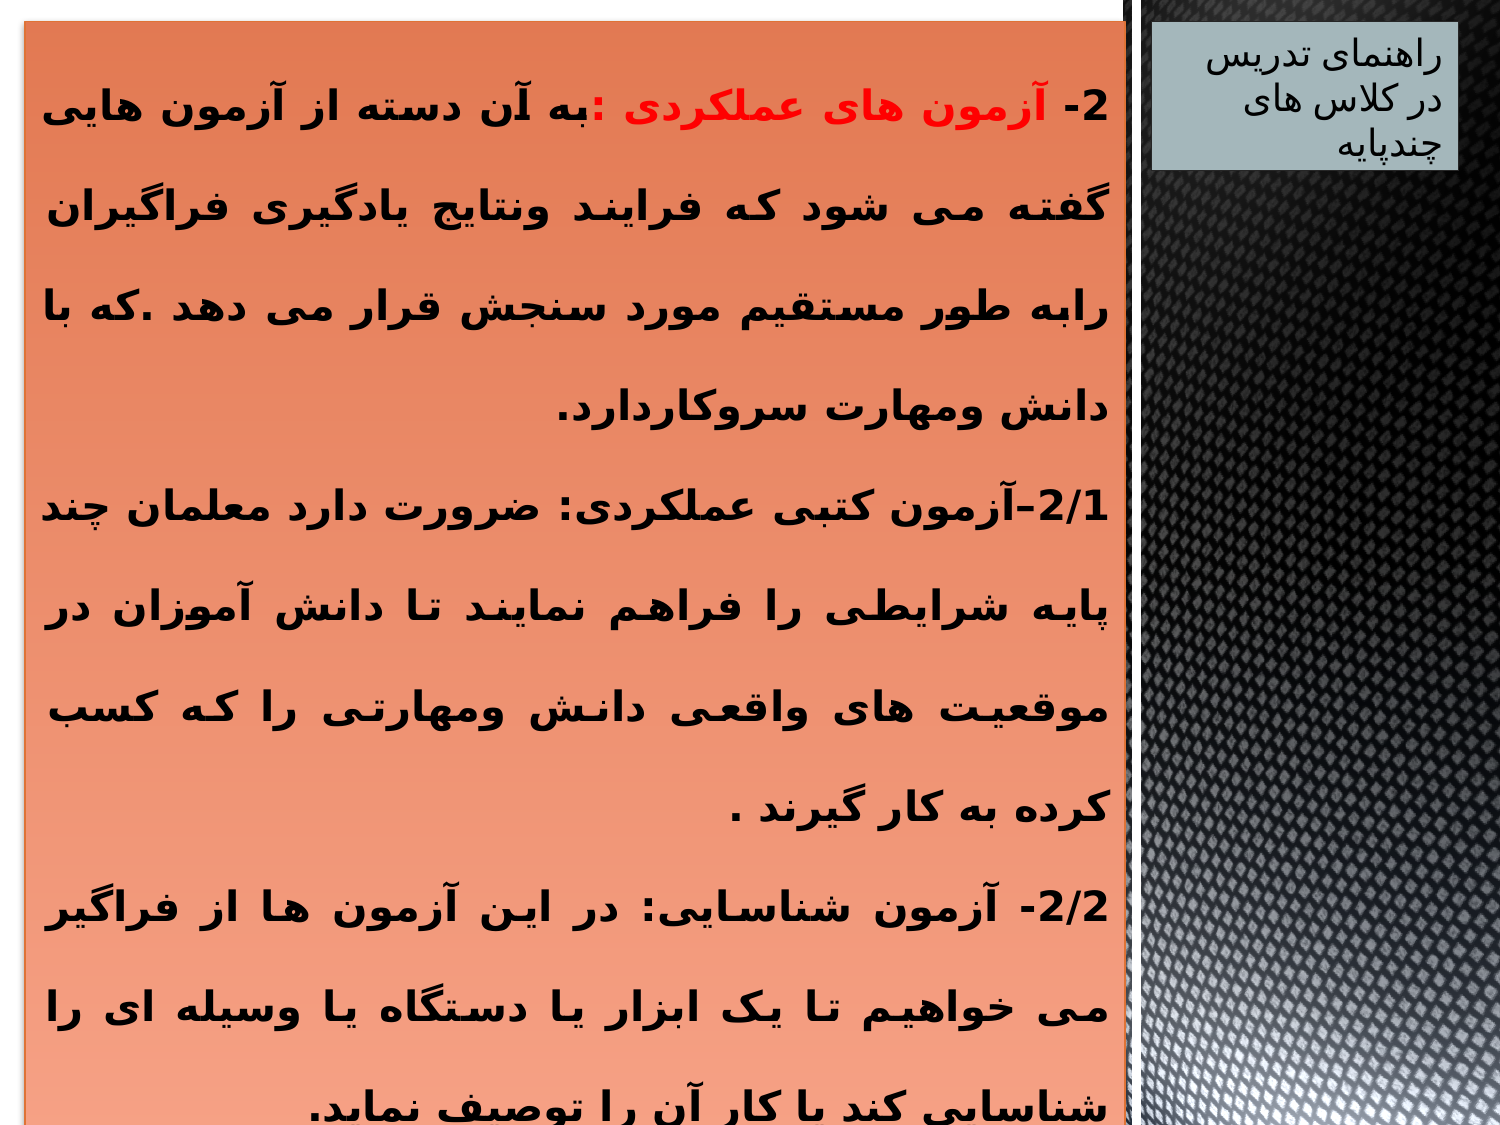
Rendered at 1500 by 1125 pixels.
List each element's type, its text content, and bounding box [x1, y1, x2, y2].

text_box 2- آزمون های عملکردی :به آن دسته از آزمون هایی گفته می شود که فرایند ونتایج یادگیری فراگیران رابه طور مستقیم مورد سنجش قرار می دهد .که با دانش ومهارت سروکاردارد. 2/1–آزمون کتبی عملکردی: ضرورت دارد معلمان چند پایه شرایطی را فراهم نمایند تا دانش آموزان در موقعیت های واقعی دانش ومهارتی را که کسب کرده به کار گیرند . 2/2- آزمون شناسایی: در این آزمون ها از فراگیر می خواهیم تا یک ابزار یا دستگاه یا وسیله ای را شناسایی کند یا کار آن را توصیف نماید. 2/3- آزمون های عملکردی در موقعیت شبیه سازی مانند انجام حرکات شنا در بیرون آب (انجام حرکات در یک موقعیت مصنوعی که در موقعیت های واقعی ضروری هستند) [24, 21, 1126, 1125]
text_box راهنمای تدریس در کلاس های چندپایه [1151, 21, 1459, 171]
picture [1123, 0, 1500, 1125]
